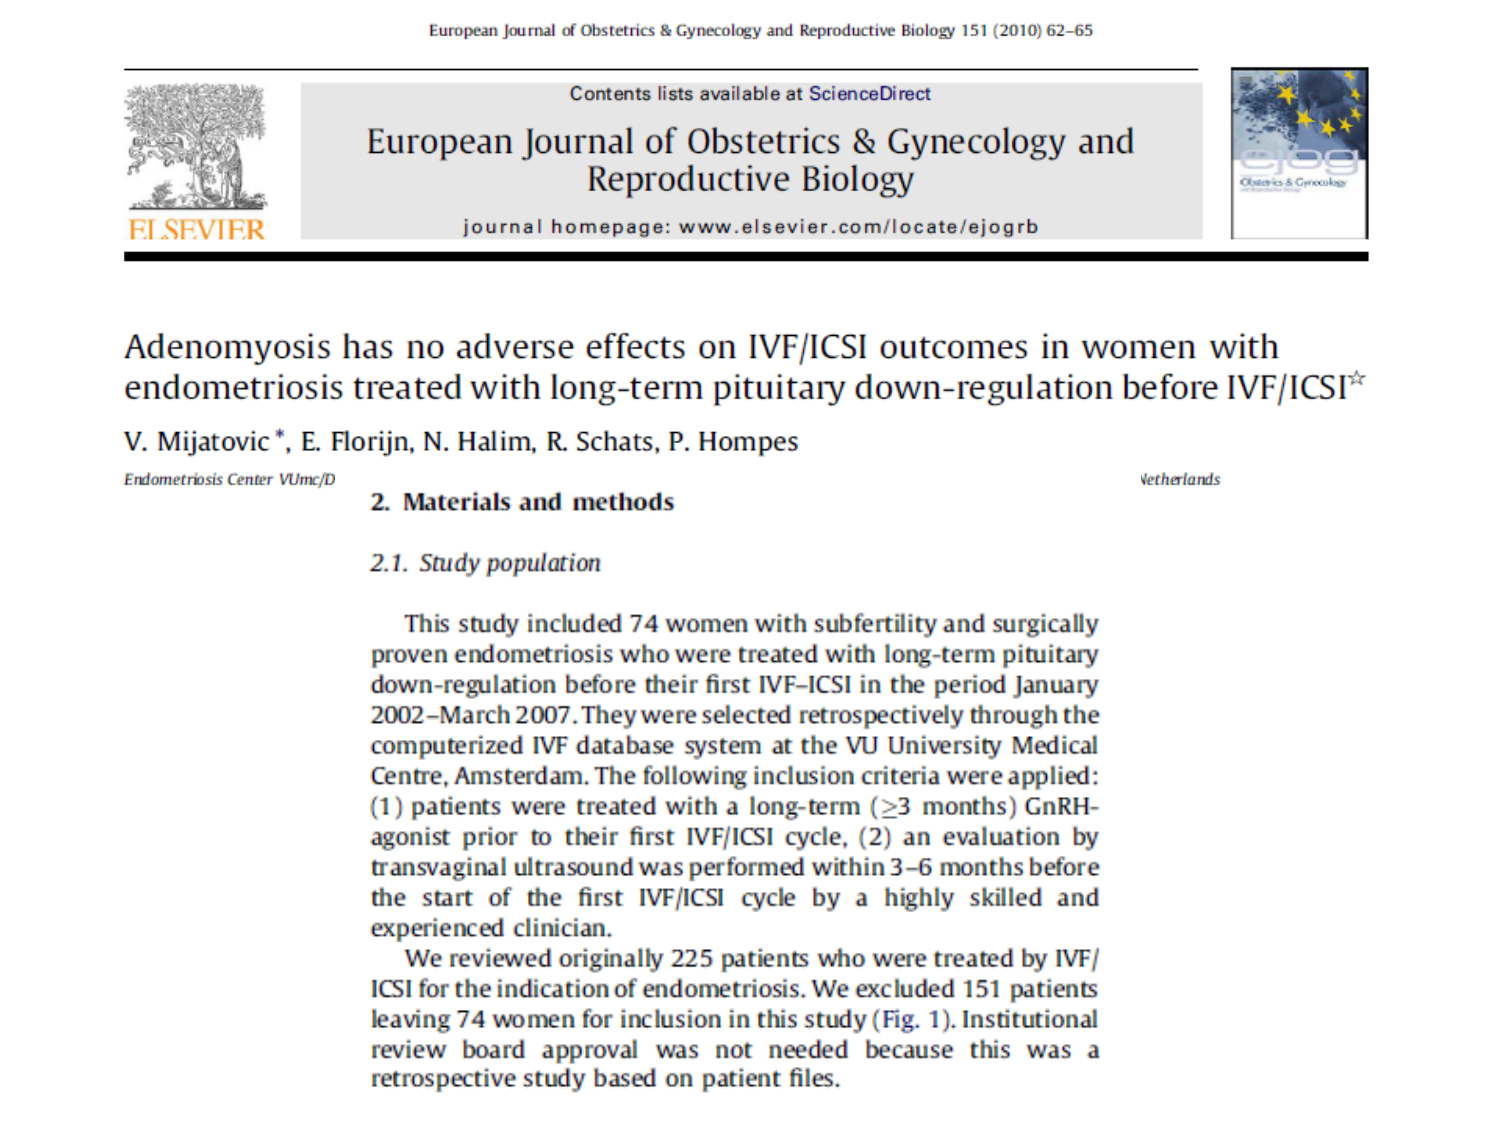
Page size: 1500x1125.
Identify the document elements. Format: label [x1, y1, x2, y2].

picture [100, 7, 1397, 1125]
